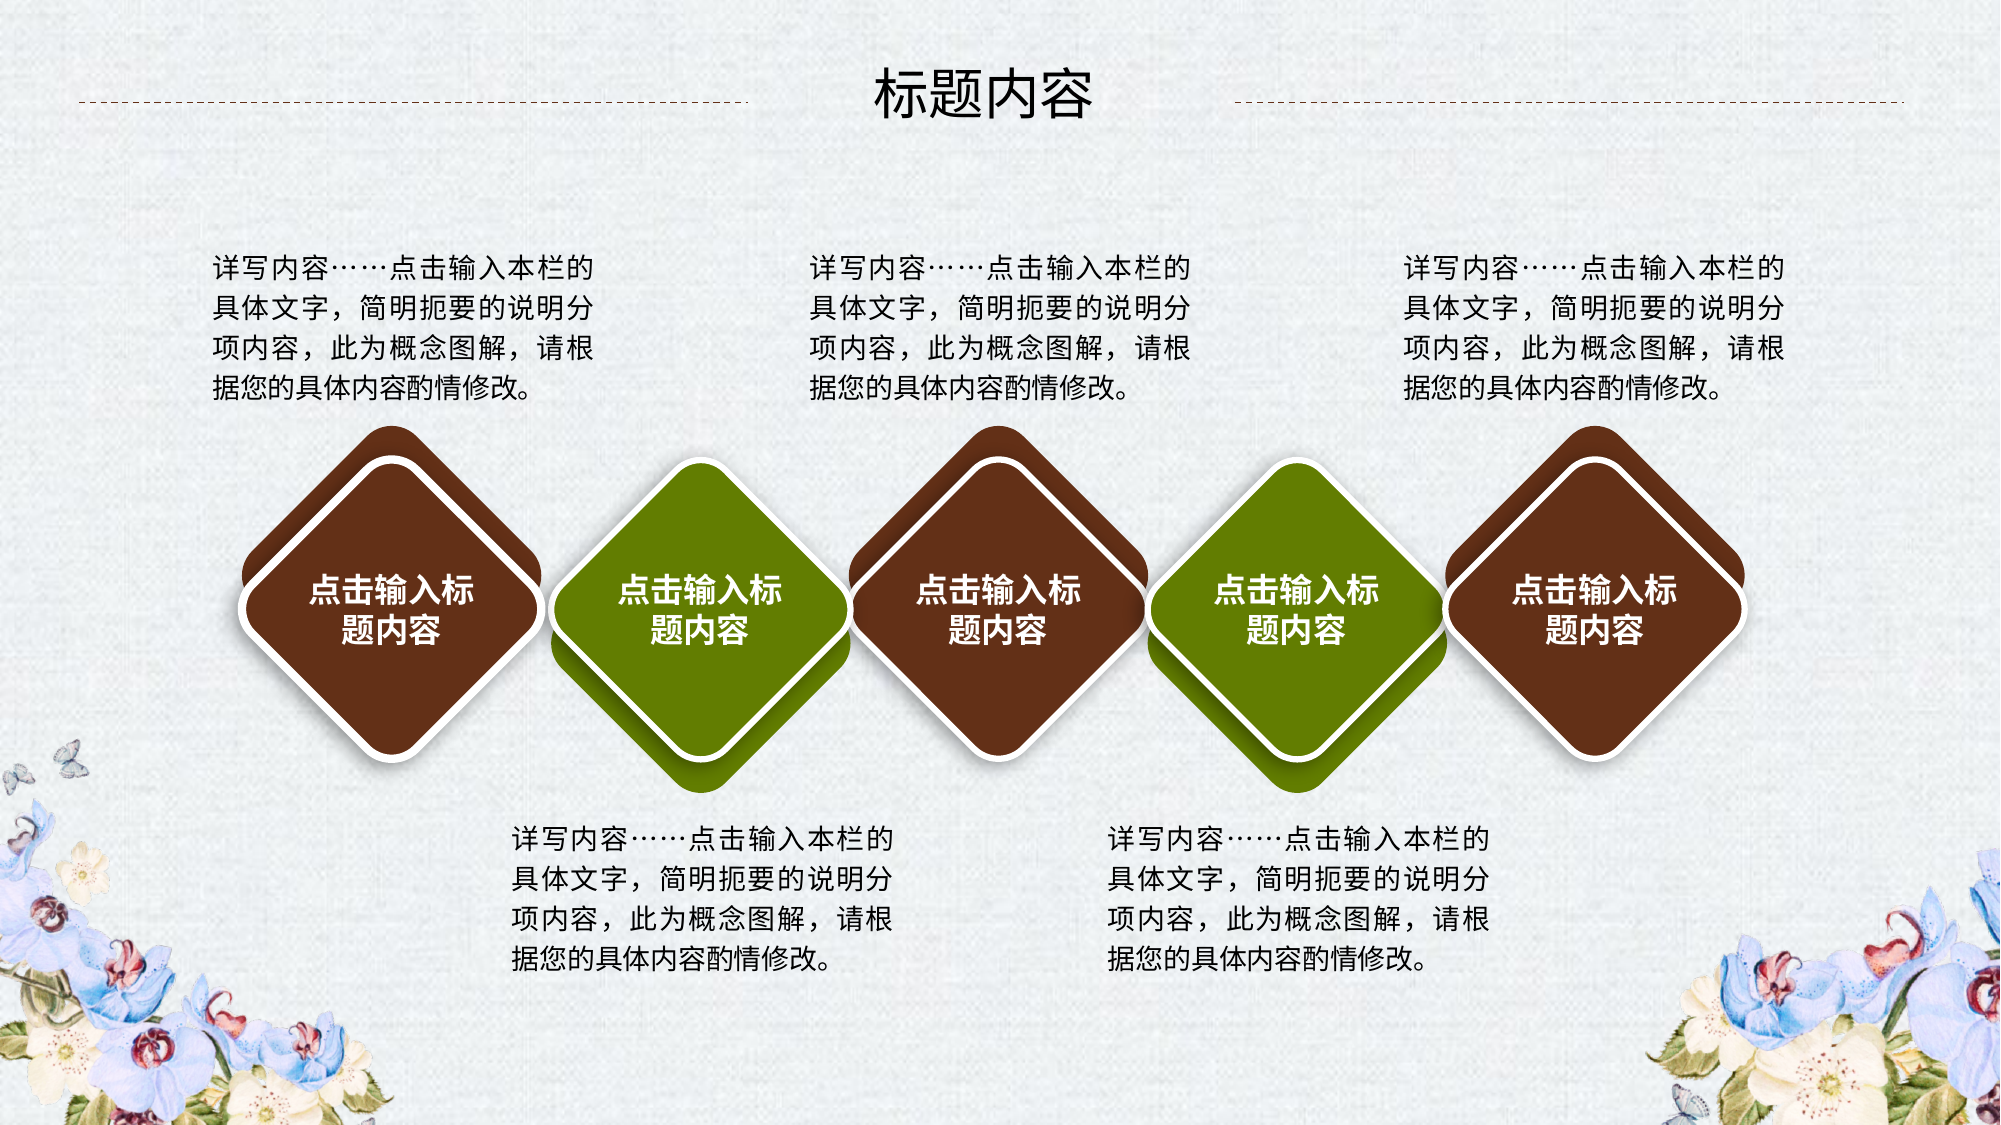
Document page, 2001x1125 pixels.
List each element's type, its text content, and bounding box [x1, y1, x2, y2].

picture [0, 0, 2001, 1125]
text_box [275, 459, 508, 726]
text_box 详写内容……点击输入本栏的具体文字，简明扼要的说明分项内容，此为概念图解，请根据您的具体内容酌情修改。 [511, 814, 894, 976]
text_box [1181, 493, 1414, 760]
text_box 标题内容 [811, 51, 1158, 133]
text_box 详写内容……点击输入本栏的具体文字，简明扼要的说明分项内容，此为概念图解，请根据您的具体内容酌情修改。 [1403, 243, 1786, 404]
text_box 详写内容……点击输入本栏的具体文字，简明扼要的说明分项内容，此为概念图解，请根据您的具体内容酌情修改。 [1107, 814, 1490, 976]
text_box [584, 493, 817, 760]
text_box 详写内容……点击输入本栏的具体文字，简明扼要的说明分项内容，此为概念图解，请根据您的具体内容酌情修改。 [212, 243, 595, 404]
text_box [1478, 459, 1711, 726]
text_box 详写内容……点击输入本栏的具体文字，简明扼要的说明分项内容，此为概念图解，请根据您的具体内容酌情修改。 [809, 243, 1192, 404]
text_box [882, 459, 1115, 726]
